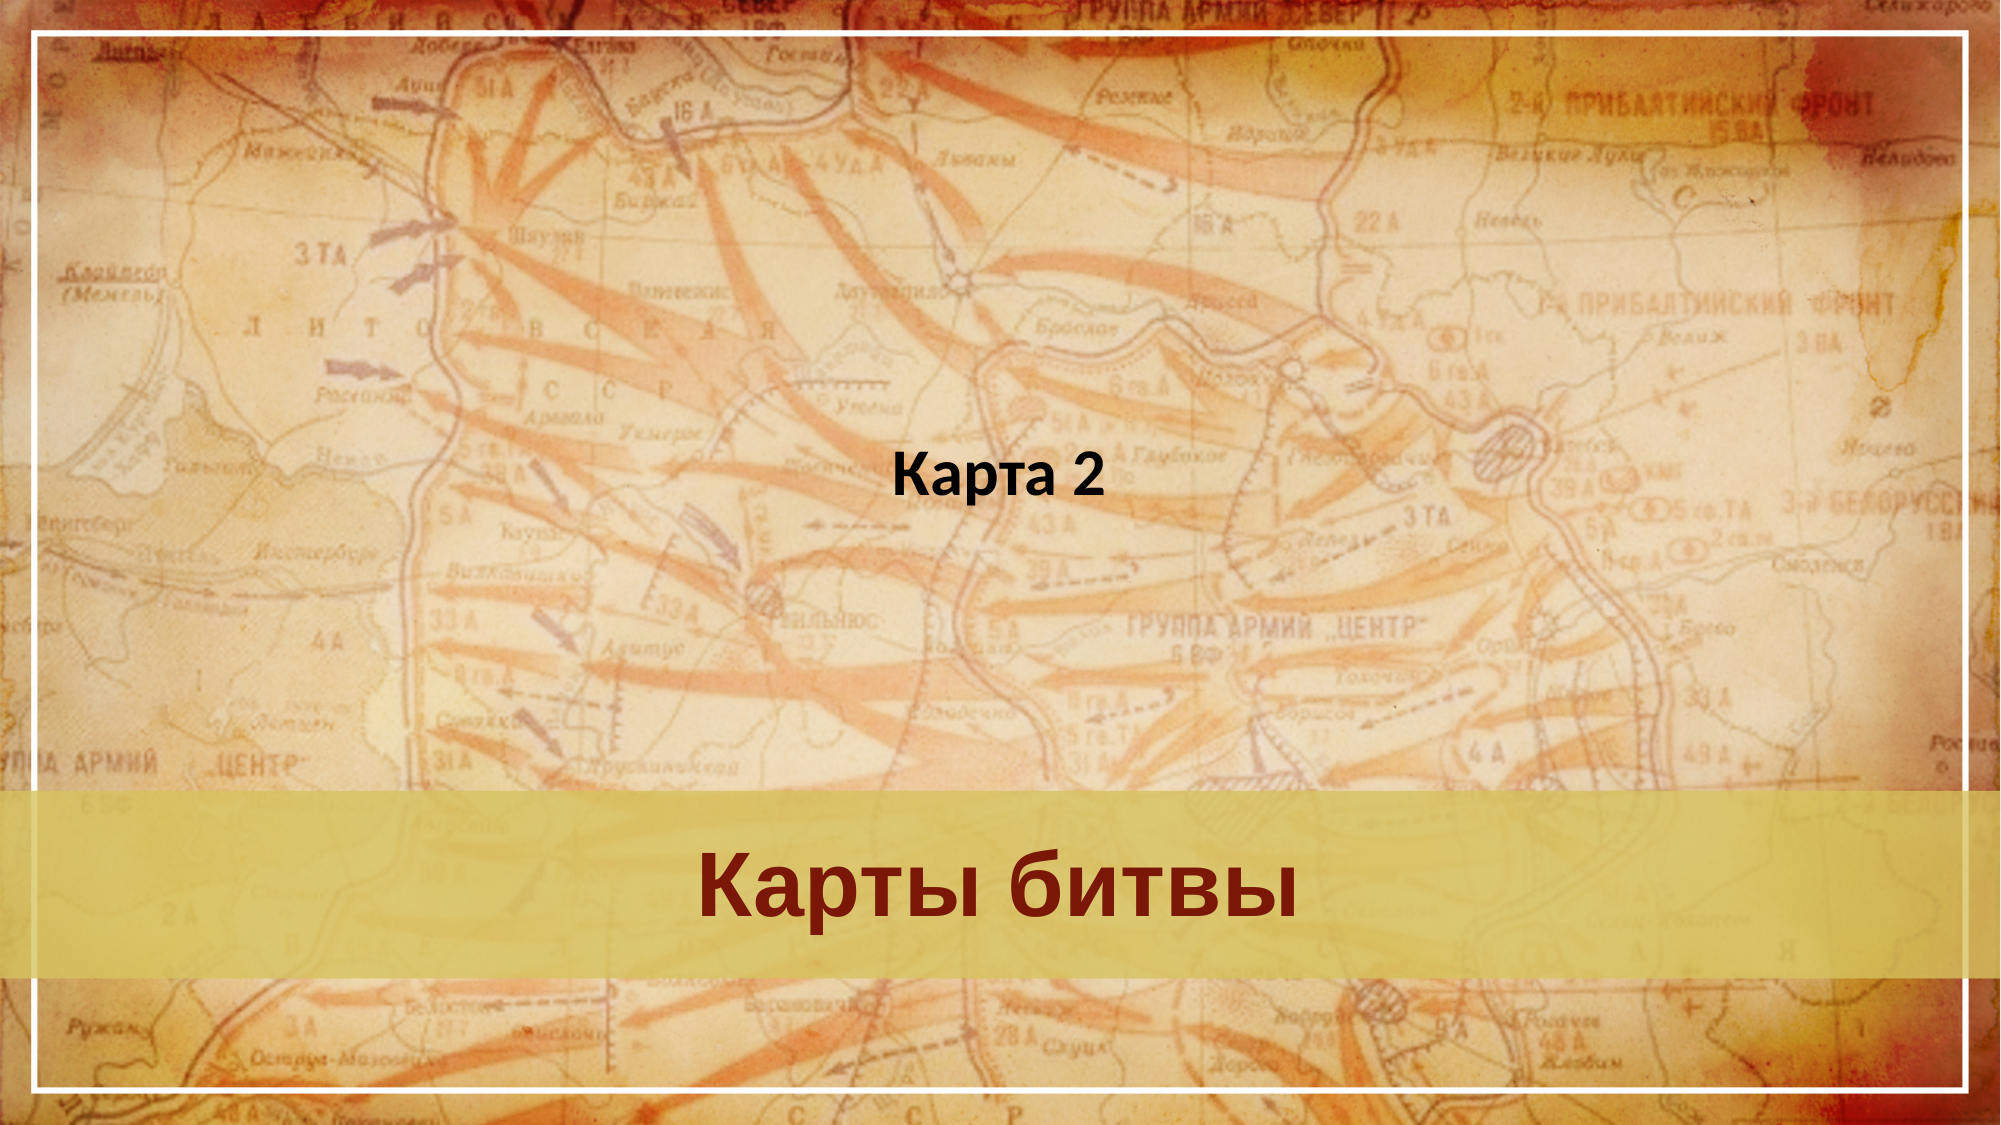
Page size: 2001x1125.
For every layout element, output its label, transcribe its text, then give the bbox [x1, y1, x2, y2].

title Карты битвы [136, 791, 1862, 982]
text_box Карта 2 [405, 421, 1595, 517]
picture [0, 0, 2001, 1125]
